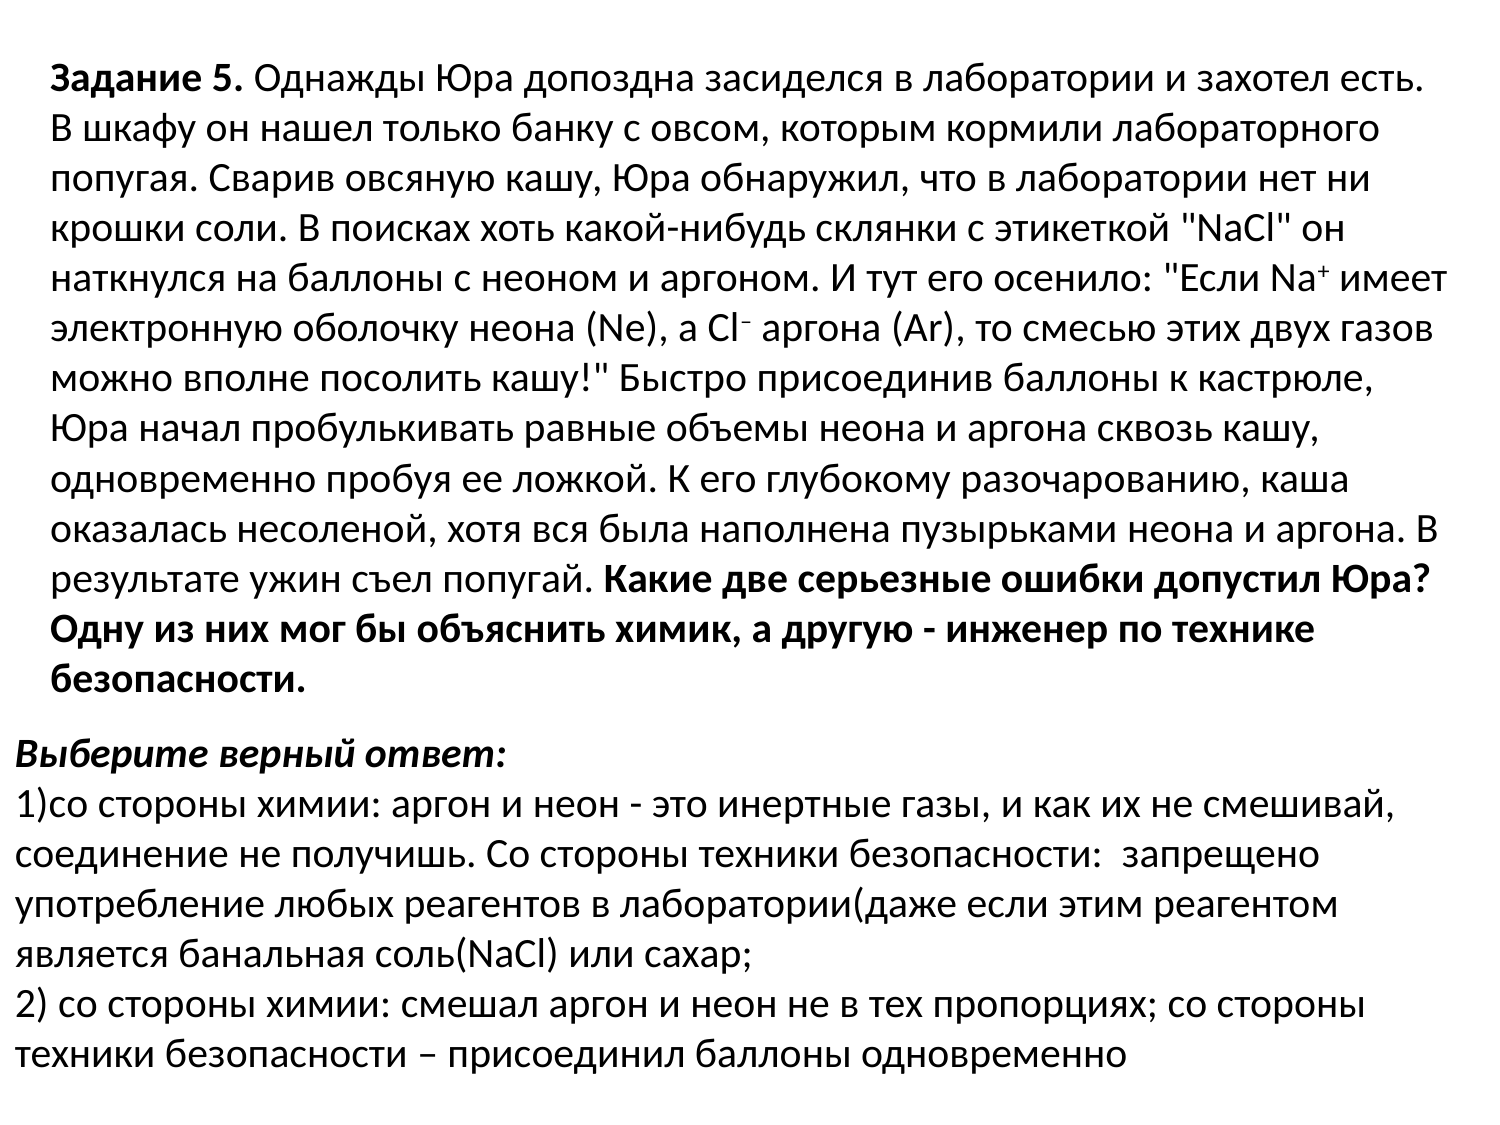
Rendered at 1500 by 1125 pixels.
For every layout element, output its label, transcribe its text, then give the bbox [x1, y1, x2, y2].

text_box Выберите верный ответ: 1)со стороны химии: аргон и неон - это инертные газы, и как их не смешивай, соединение не получишь. Со стороны техники безопасности: запрещено употребление любых реагентов в лаборатории(даже если этим реагентом является банальная соль(NaCl) или сахар; 2) со стороны химии: смешал аргон и неон не в тех пропорциях; со стороны техники безопасности – присоединил баллоны одновременно [0, 718, 1500, 1084]
text_box Задание 5. Однажды Юра допоздна засиделся в лаборатории и захотел есть. В шкафу он нашел только банку с овсом, которым кормили лабораторного попугая. Сварив овсяную кашу, Юра обнаружил, что в лаборатории нет ни крошки соли. В поисках хоть какой-нибудь склянки с этикеткой "NaCl" он наткнулся на баллоны с неоном и аргоном. И тут его осенило: "Если Na+ имеет электронную оболочку неона (Ne), а Cl– аргона (Ar), то смесью этих двух газов можно вполне посолить кашу!" Быстро присоединив баллоны к кастрюле, Юра начал пробулькивать равные объемы неона и аргона сквозь кашу, одновременно пробуя ее ложкой. К его глубокому разочарованию, каша оказалась несоленой, хотя вся была наполнена пузырьками неона и аргона. В результате ужин съел попугай. Какие две серьезные ошибки допустил Юра? Одну из них мог бы объяснить химик, а другую - инженер по технике безопасности. [35, 42, 1465, 708]
